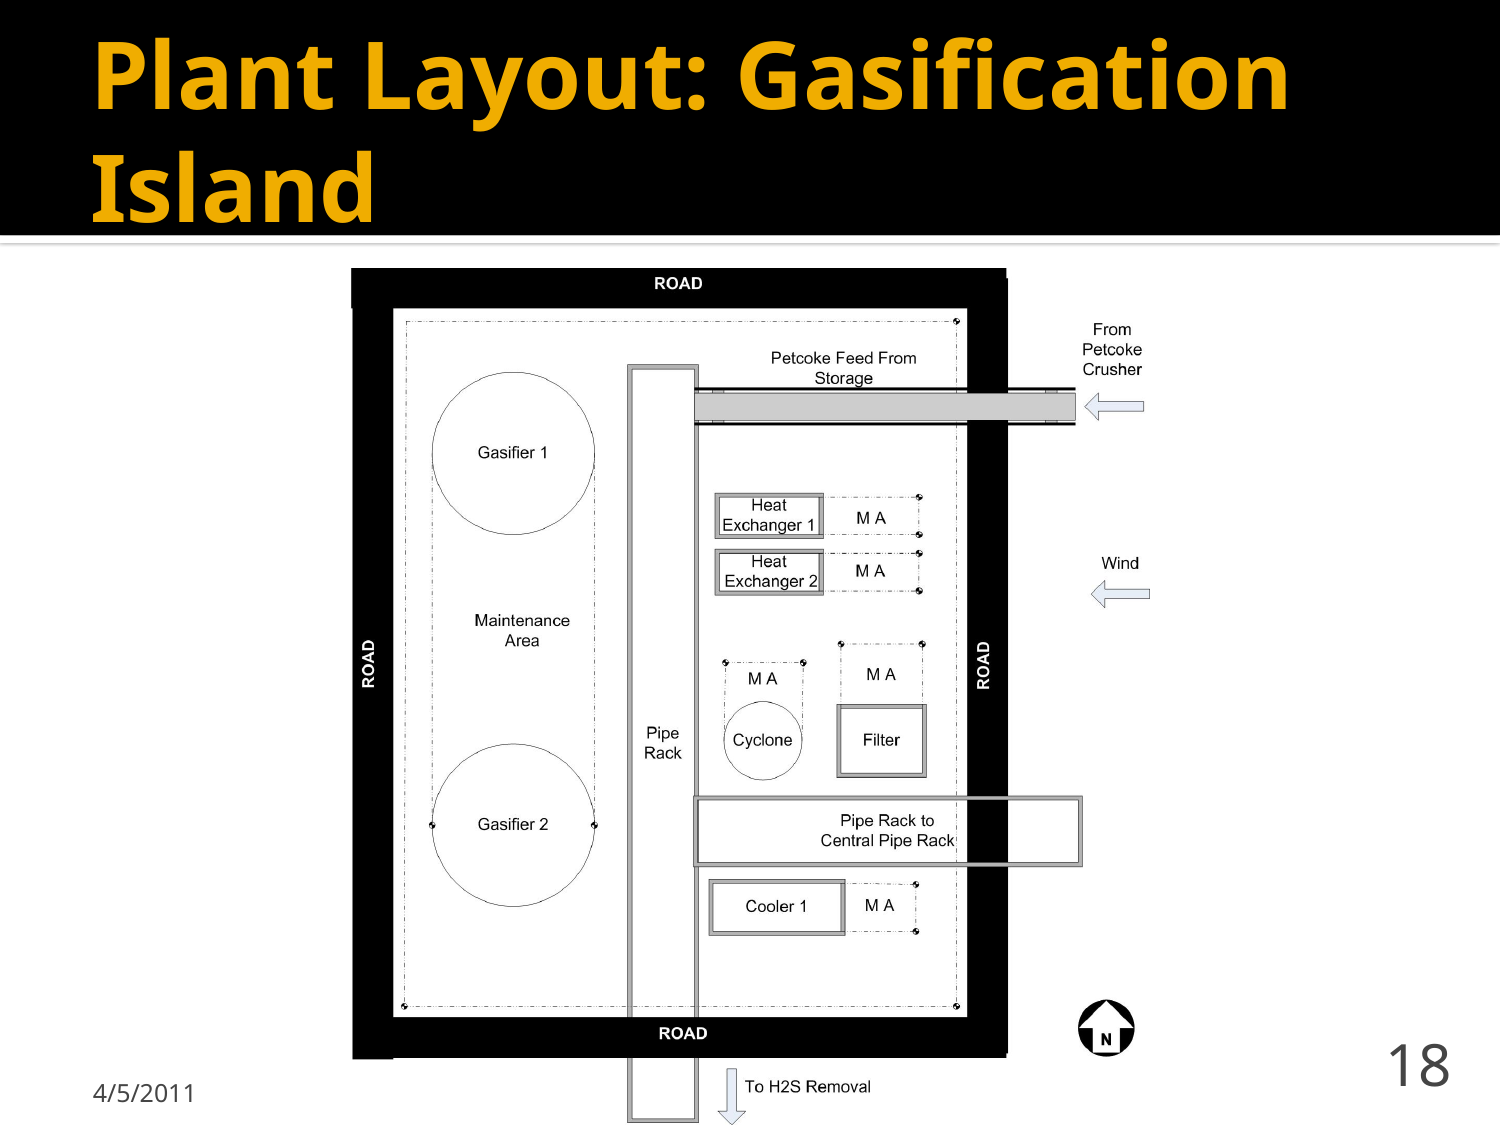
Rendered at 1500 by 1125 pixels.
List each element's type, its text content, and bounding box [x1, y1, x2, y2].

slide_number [75, 1062, 344, 1108]
picture [349, 268, 1151, 1125]
slide_number 18 [1345, 1062, 1467, 1108]
title Plant Layout: Gasification Island [75, 25, 1425, 231]
